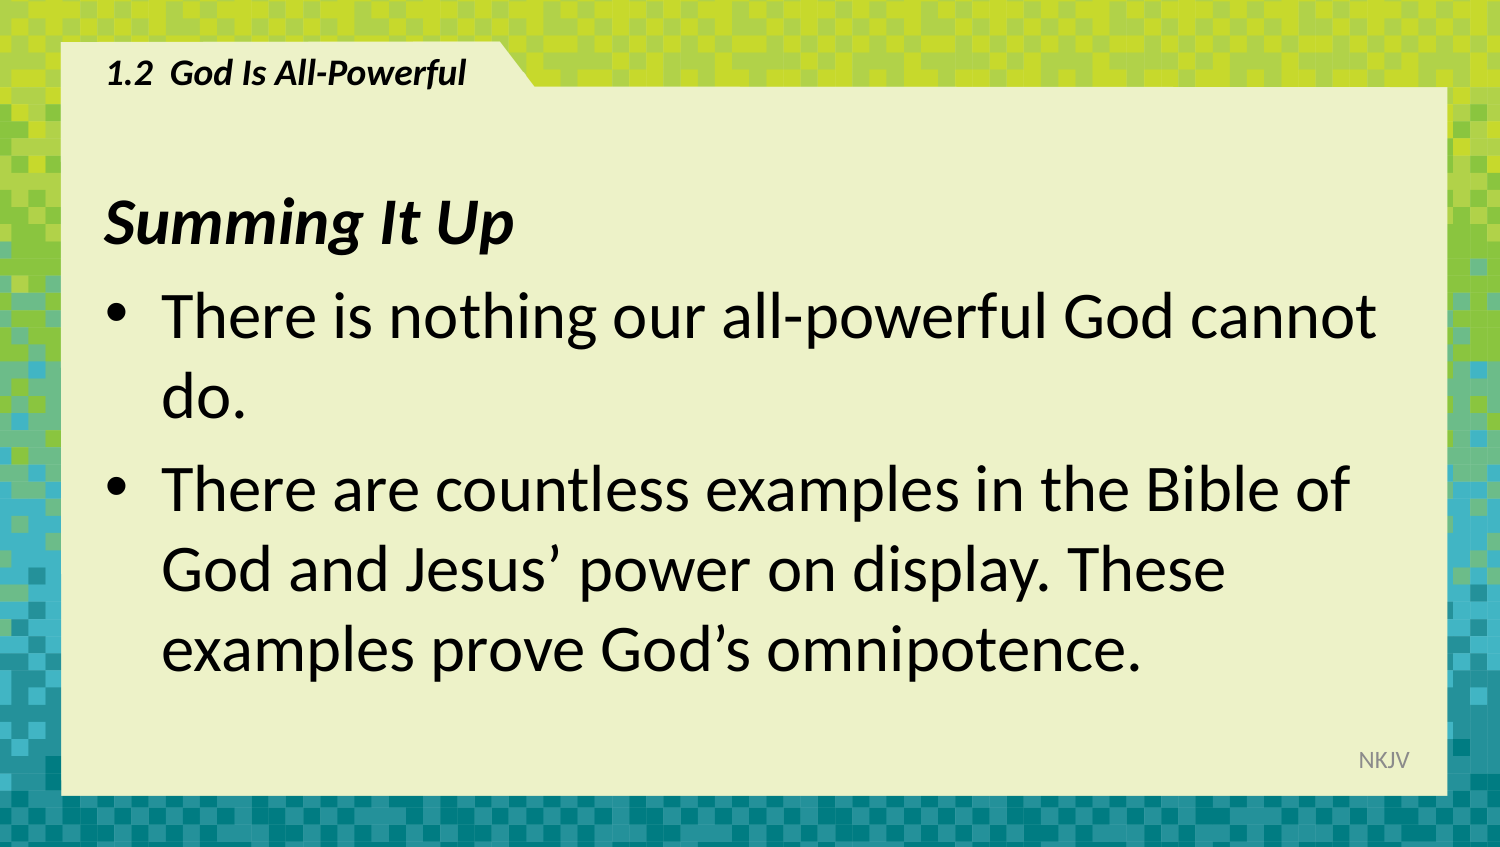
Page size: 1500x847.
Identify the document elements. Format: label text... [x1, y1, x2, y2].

picture [0, 0, 1500, 847]
list Summing It Up There is nothing our all-powerful God cannot do. There are countless examples in the Bible of God and Jesus’ power on display. These examples prove God’s omnipotence. [89, 141, 1403, 722]
footer NKJV [950, 736, 1425, 782]
title 1.2 God Is All-Powerful [89, 33, 1420, 108]
